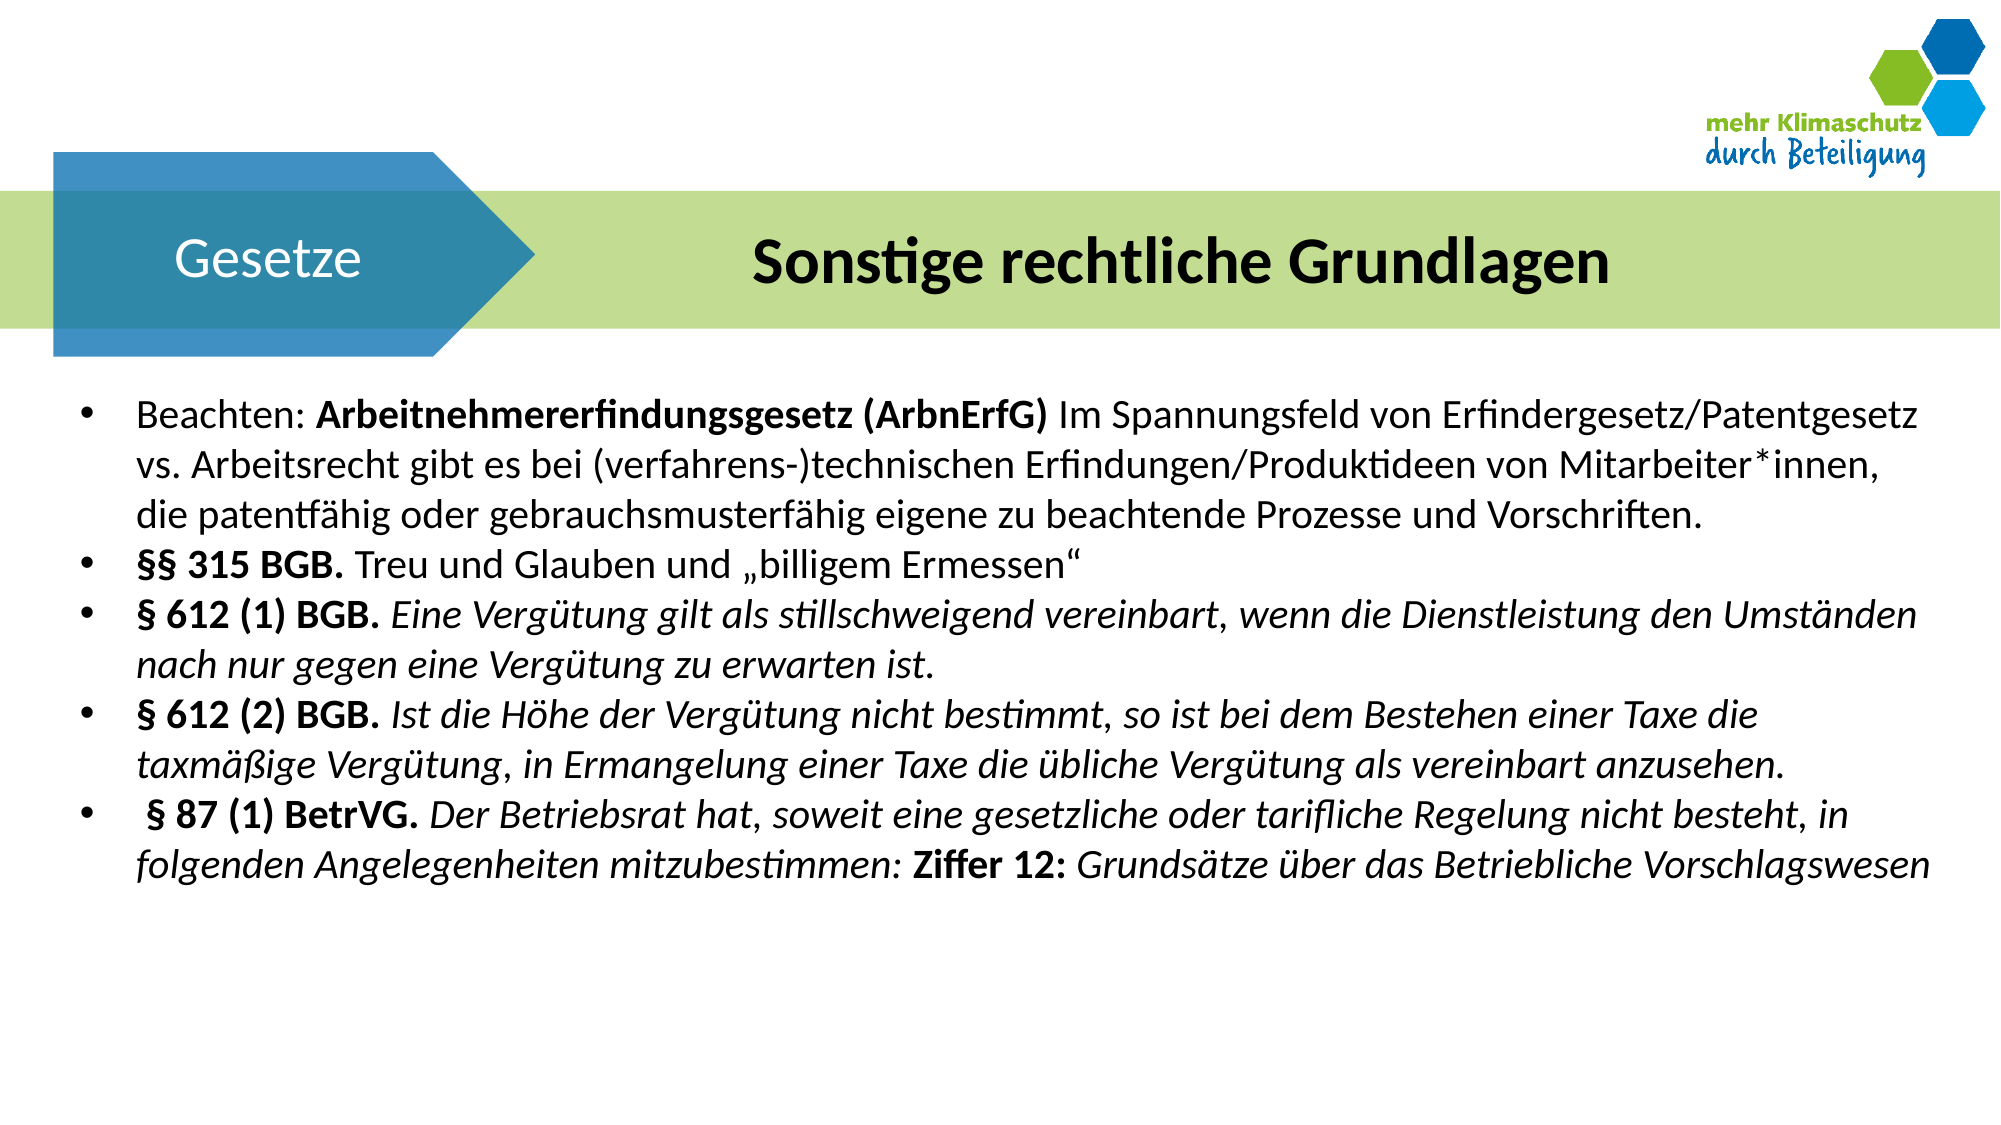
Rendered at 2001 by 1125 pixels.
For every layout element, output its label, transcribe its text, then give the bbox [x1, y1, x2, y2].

text_box Beachten: Arbeitnehmererfindungsgesetz (ArbnErfG) Im Spannungsfeld von Erfindergesetz/Patentgesetz vs. Arbeitsrecht gibt es bei (verfahrens-)technischen Erfindungen/Produktideen von Mitarbeiter*innen, die patentfähig oder gebrauchsmusterfähig eigene zu beachtende Prozesse und Vorschriften. §§ 315 BGB. Treu und Glauben und „billigem Ermessen“ § 612 (1) BGB. Eine Vergütung gilt als stillschweigend vereinbart, wenn die Dienstleistung den Umständen nach nur gegen eine Vergütung zu erwarten ist. § 612 (2) BGB. Ist die Höhe der Vergütung nicht bestimmt, so ist bei dem Bestehen einer Taxe die taxmäßige Vergütung, in Ermangelung einer Taxe die übliche Vergütung als vereinbart anzusehen. § 87 (1) BetrVG. Der Betriebsrat hat, soweit eine gesetzliche oder tarifliche Regelung nicht besteht, in folgenden Angelegenheiten mitzubestimmen: Ziffer 12: Grundsätze über das Betriebliche Vorschlagswesen [65, 379, 1955, 995]
title Sonstige rechtliche Grundlagen [441, 157, 1933, 306]
text_box Gesetze [52, 151, 537, 358]
picture [1694, 9, 1998, 187]
